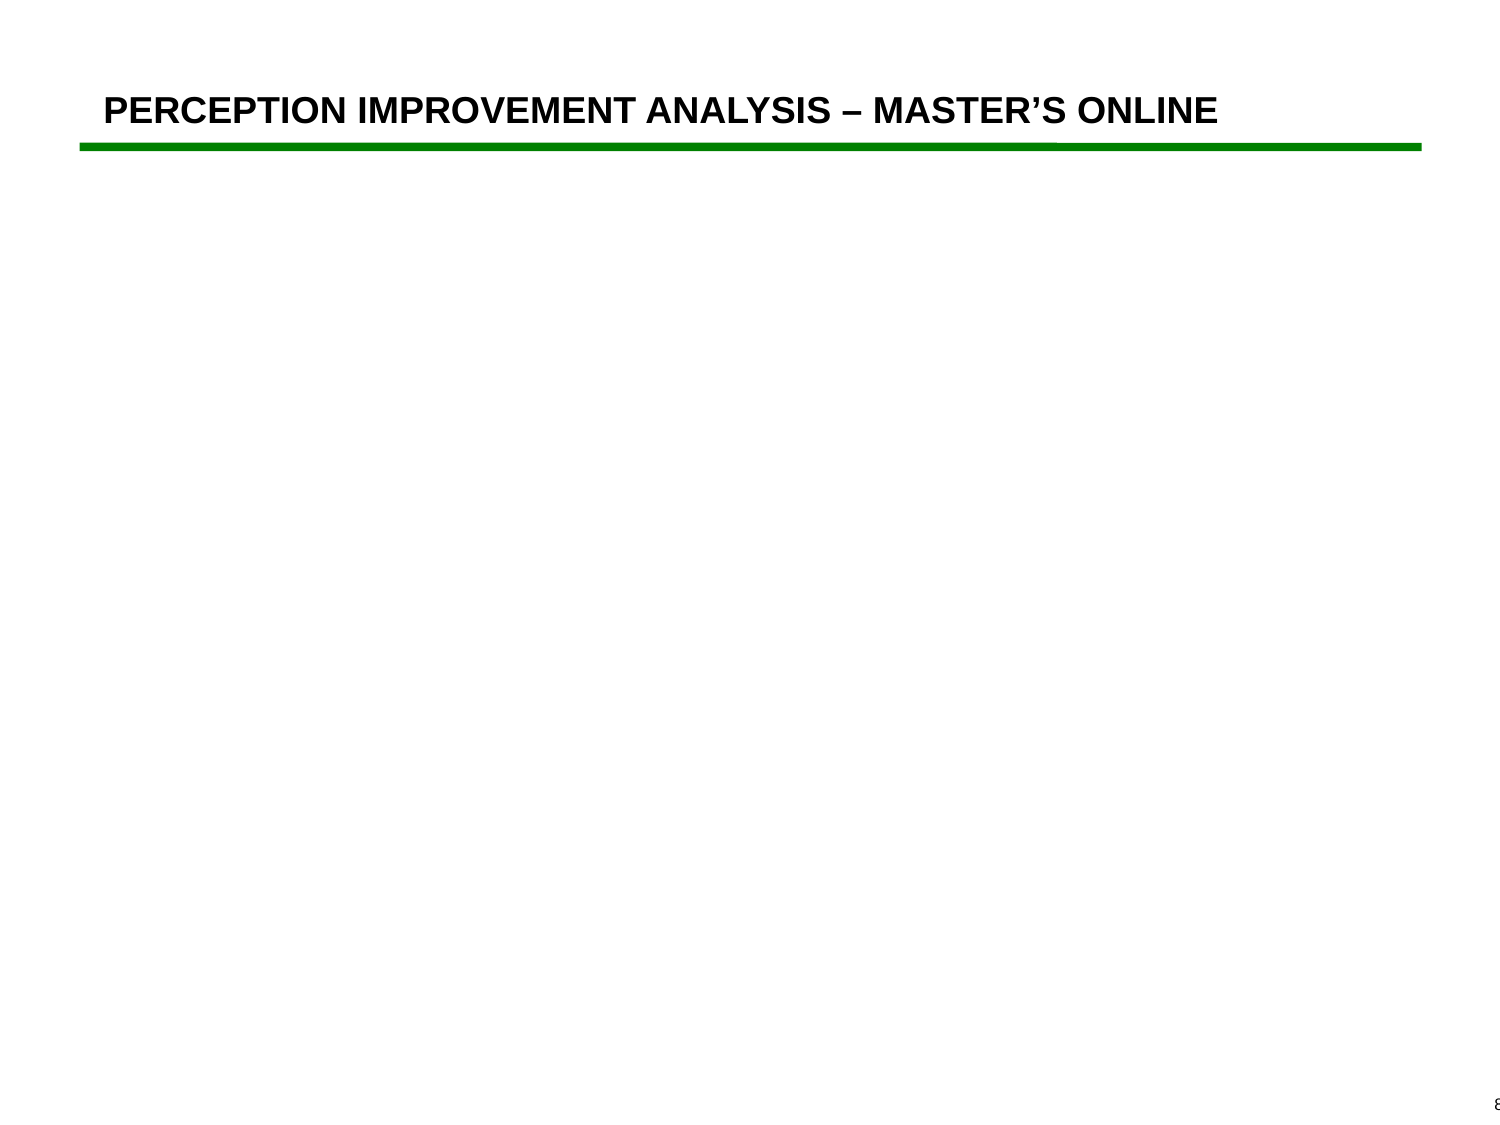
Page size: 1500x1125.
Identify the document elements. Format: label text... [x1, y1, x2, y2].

title PERCEPTION IMPROVEMENT ANALYSIS – MASTER’S ONLINE [88, 71, 1380, 147]
